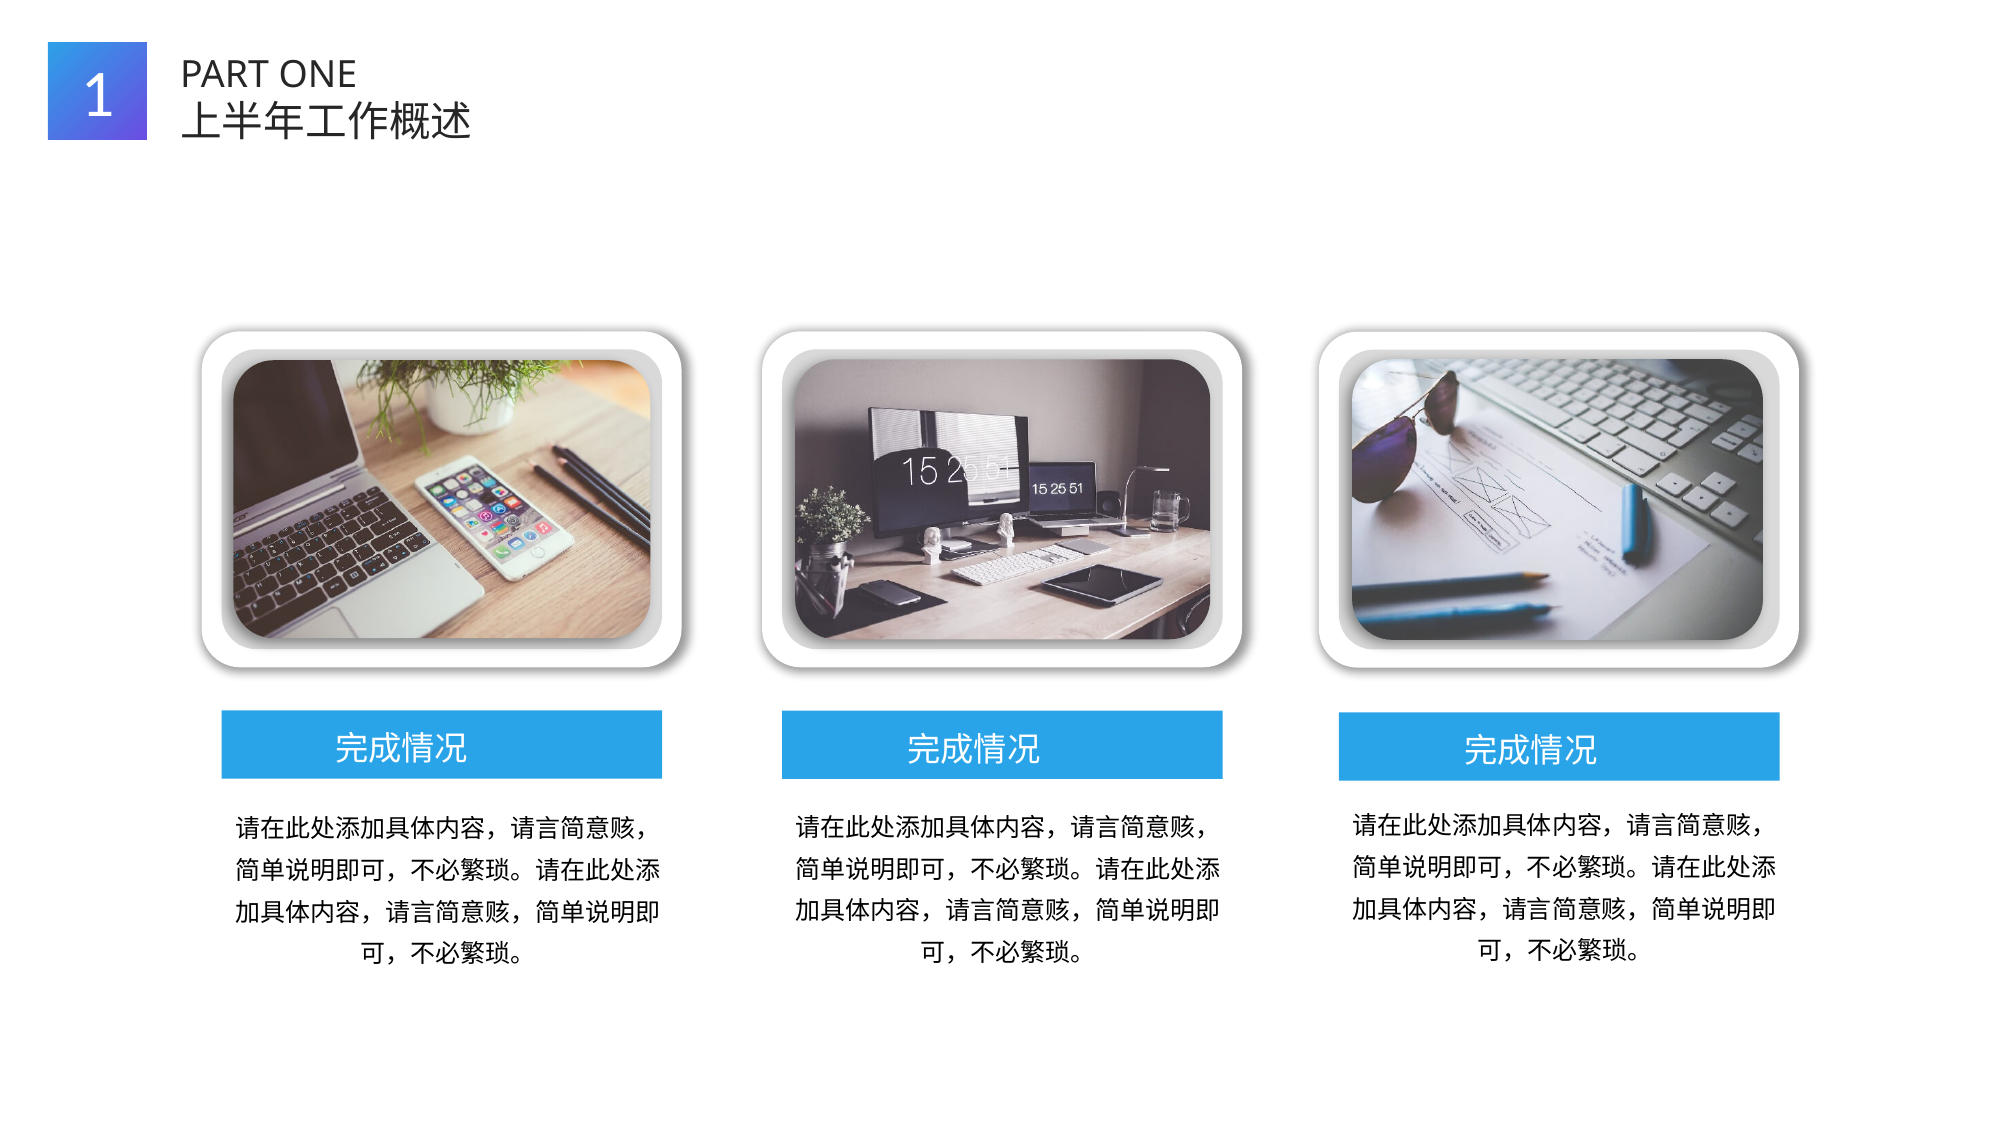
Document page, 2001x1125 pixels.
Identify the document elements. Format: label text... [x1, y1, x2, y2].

text_box 请在此处添加具体内容，请言简意赅，简单说明即可，不必繁琐。请在此处添加具体内容，请言简意赅，简单说明即可，不必繁琐。 [214, 902, 682, 976]
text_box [221, 710, 663, 779]
text_box 请在此处添加具体内容，请言简意赅，简单说明即可，不必繁琐。请在此处添加具体内容，请言简意赅，简单说明即可，不必繁琐。 [776, 941, 1239, 974]
text_box 请在此处添加具体内容，请言简意赅，简单说明即可，不必繁琐。请在此处添加具体内容，请言简意赅，简单说明即可，不必繁琐。 [1333, 939, 1796, 973]
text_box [782, 710, 1223, 779]
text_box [47, 42, 517, 153]
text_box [762, 331, 1243, 668]
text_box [1318, 331, 1799, 668]
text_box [201, 331, 682, 668]
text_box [1338, 712, 1780, 781]
